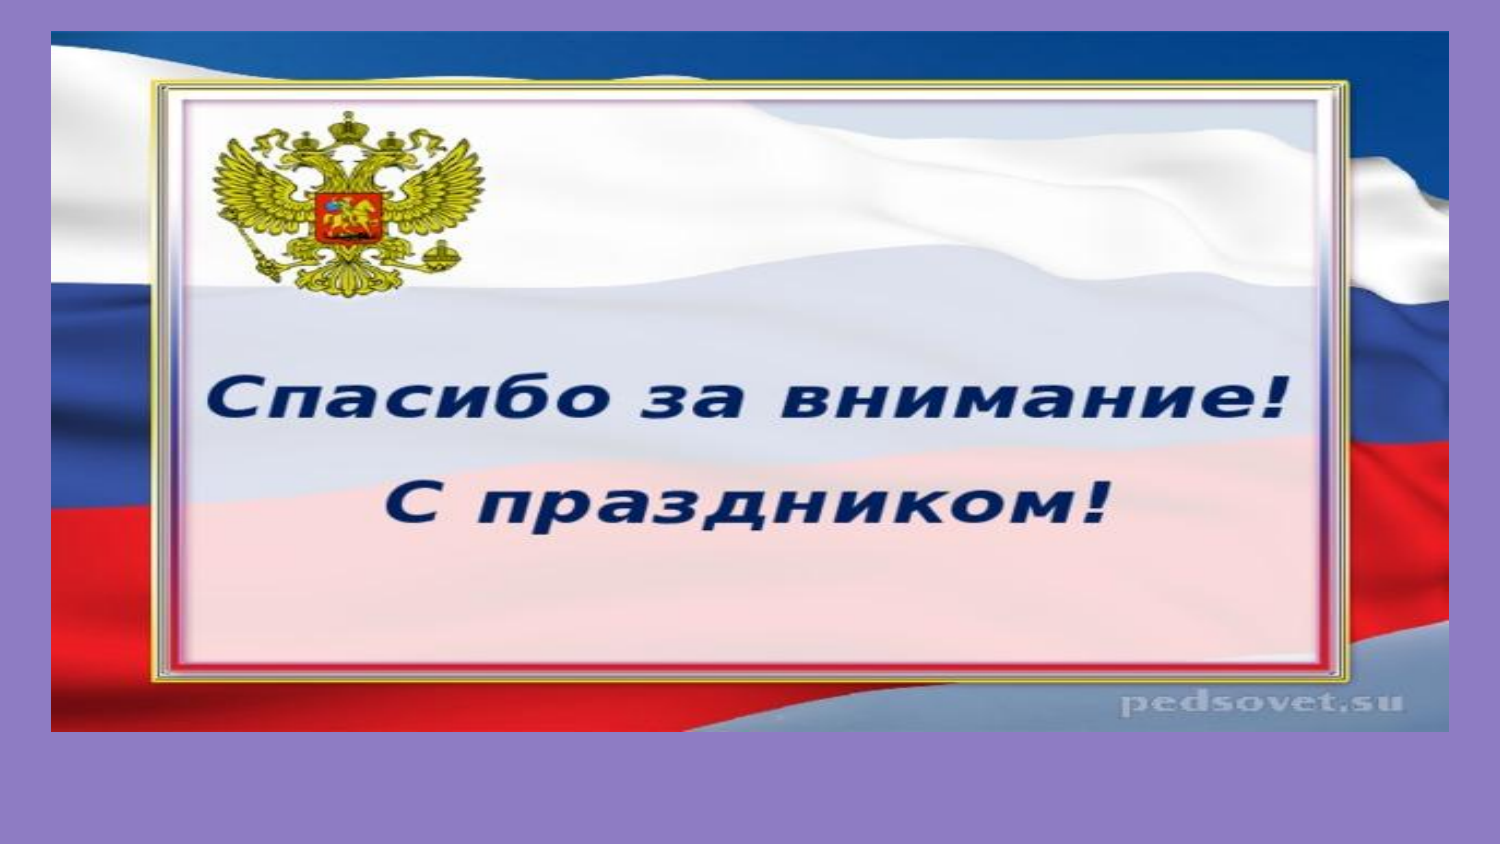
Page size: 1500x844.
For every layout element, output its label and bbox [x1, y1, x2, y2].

picture [50, 31, 1450, 733]
